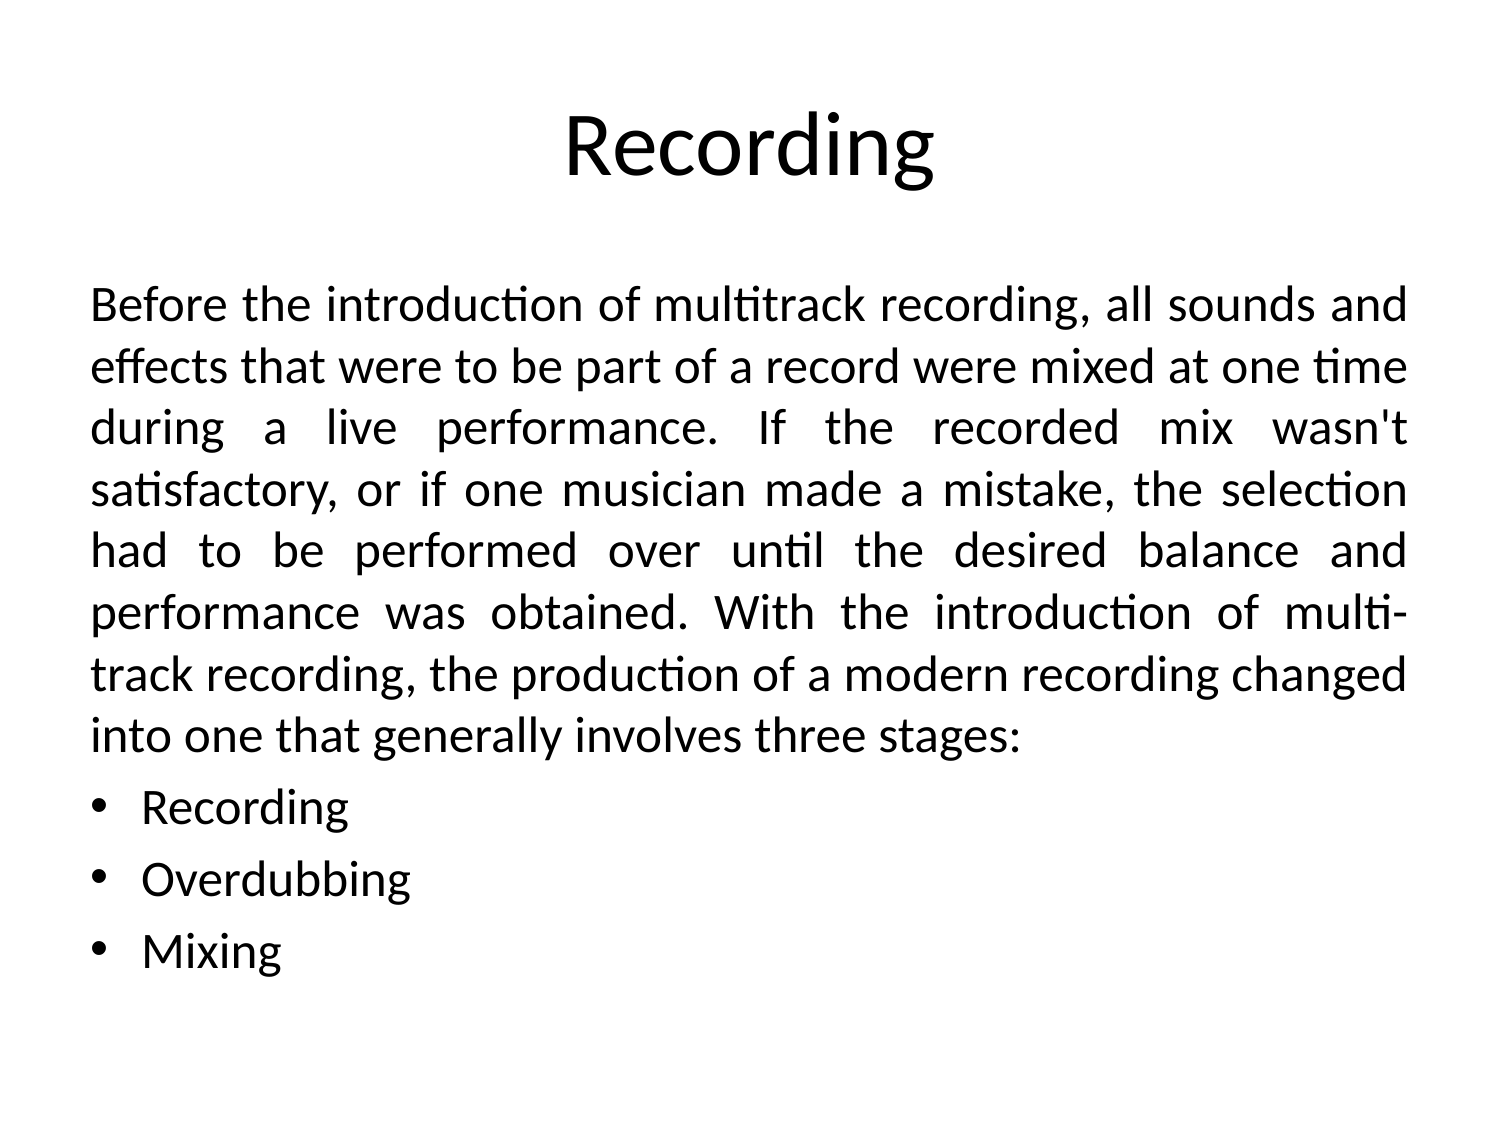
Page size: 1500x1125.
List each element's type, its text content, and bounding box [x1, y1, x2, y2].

title Recording [75, 45, 1425, 233]
list Before the introduction of multitrack recording, all sounds and effects that were to be part of a record were mixed at one time during a live performance. If the recorded mix wasn't satisfactory, or if one musician made a mistake, the selection had to be performed over until the desired balance and performance was obtained. With the introduction of multi-track recording, the production of a modern recording changed into one that generally involves three stages: Recording Overdubbing Mixing [75, 262, 1425, 1005]
